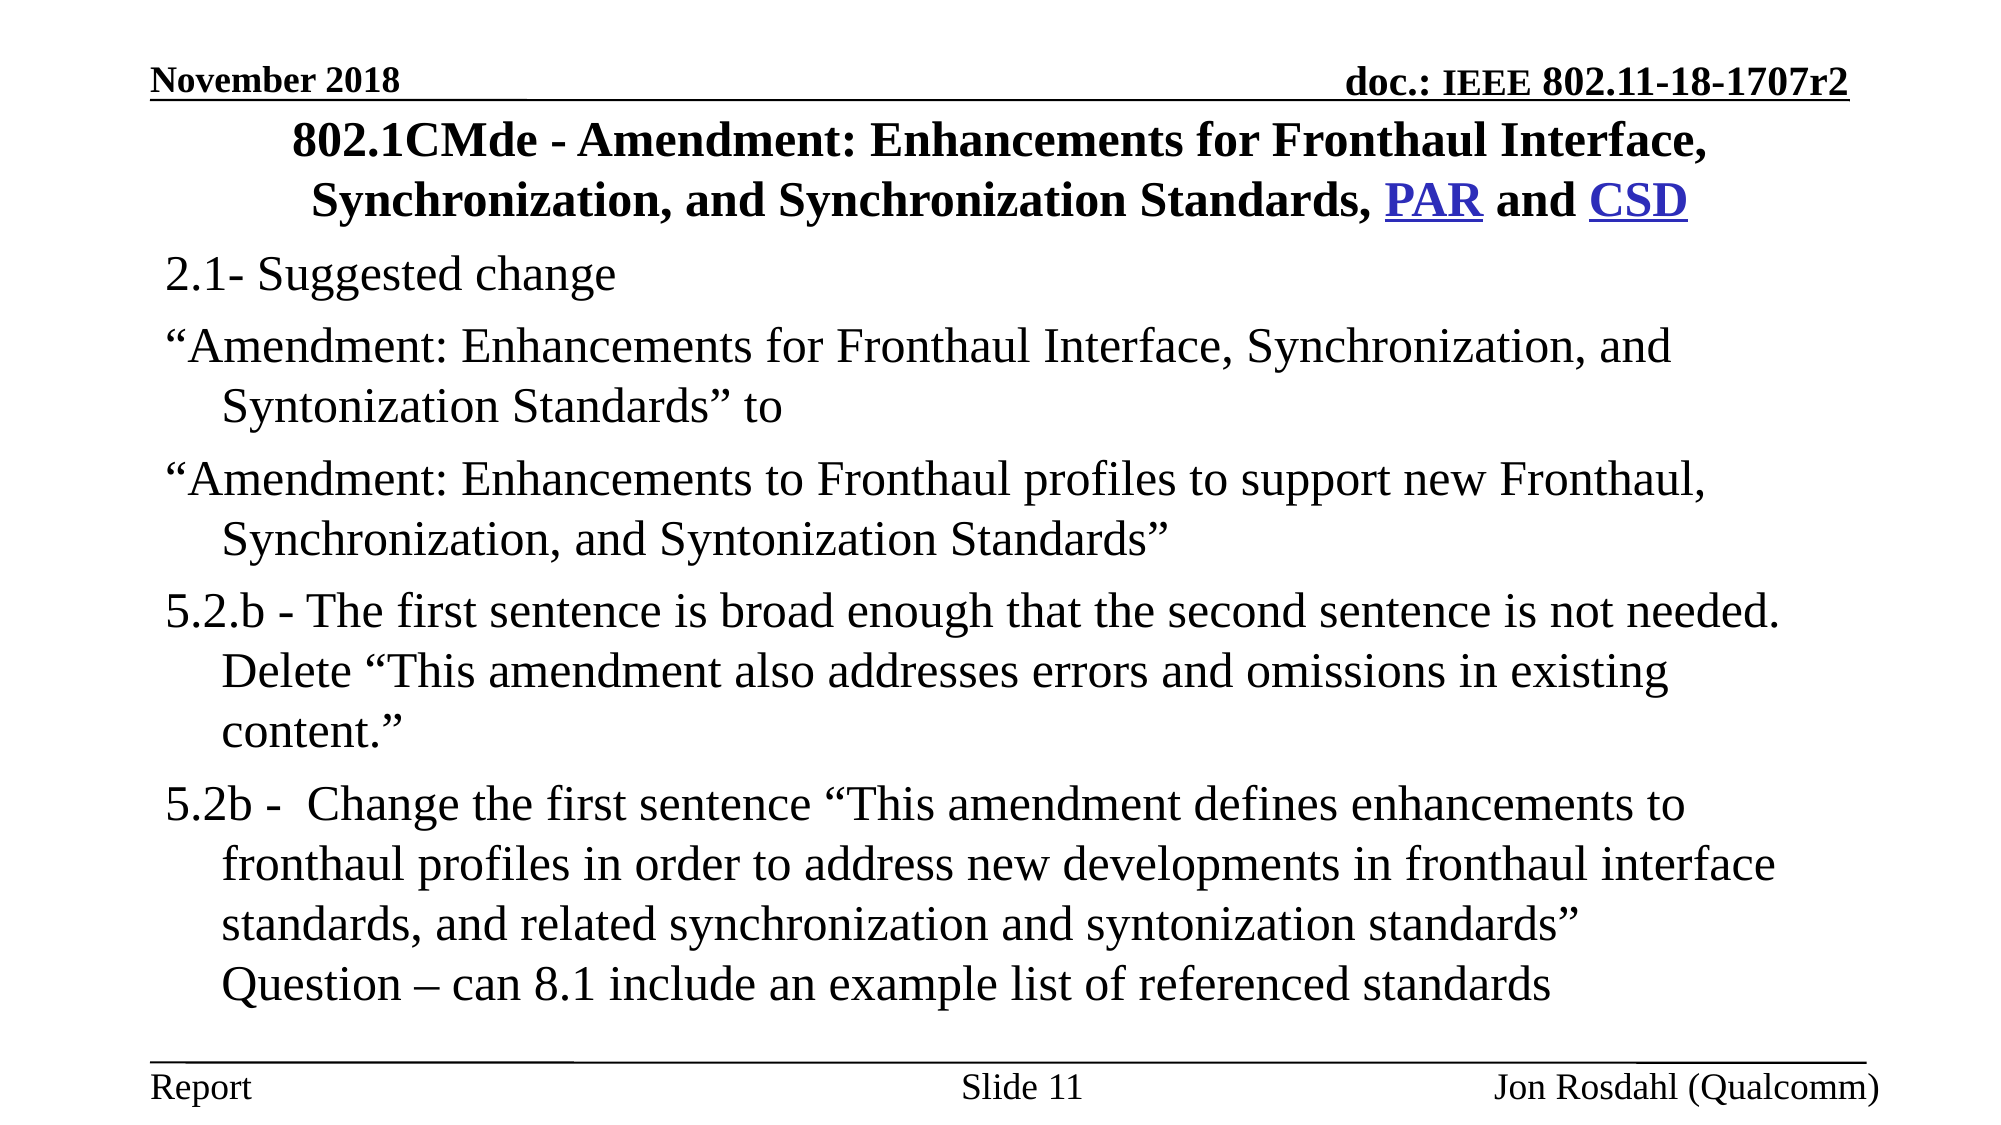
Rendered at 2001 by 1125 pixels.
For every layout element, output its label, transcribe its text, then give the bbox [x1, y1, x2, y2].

slide_number Slide 11 [950, 1061, 1095, 1125]
title 802.1CMde - Amendment: Enhancements for Fronthaul Interface, Synchronization, and Synchronization Standards, PAR and CSD [149, 112, 1850, 221]
list 2.1- Suggested change “Amendment: Enhancements for Fronthaul Interface, Synchronization, and Syntonization Standards” to “Amendment: Enhancements to Fronthaul profiles to support new Fronthaul, Synchronization, and Syntonization Standards” 5.2.b - The first sentence is broad enough that the second sentence is not needed. Delete “This amendment also addresses errors and omissions in existing content.” 5.2b - Change the first sentence “This amendment defines enhancements to fronthaul profiles in order to address new developments in fronthaul interface standards, and related synchronization and syntonization standards” Question – can 8.1 include an example list of referenced standards [149, 232, 1850, 1048]
footer Jon Rosdahl (Qualcomm) [1436, 1061, 1881, 1108]
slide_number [149, 49, 431, 100]
